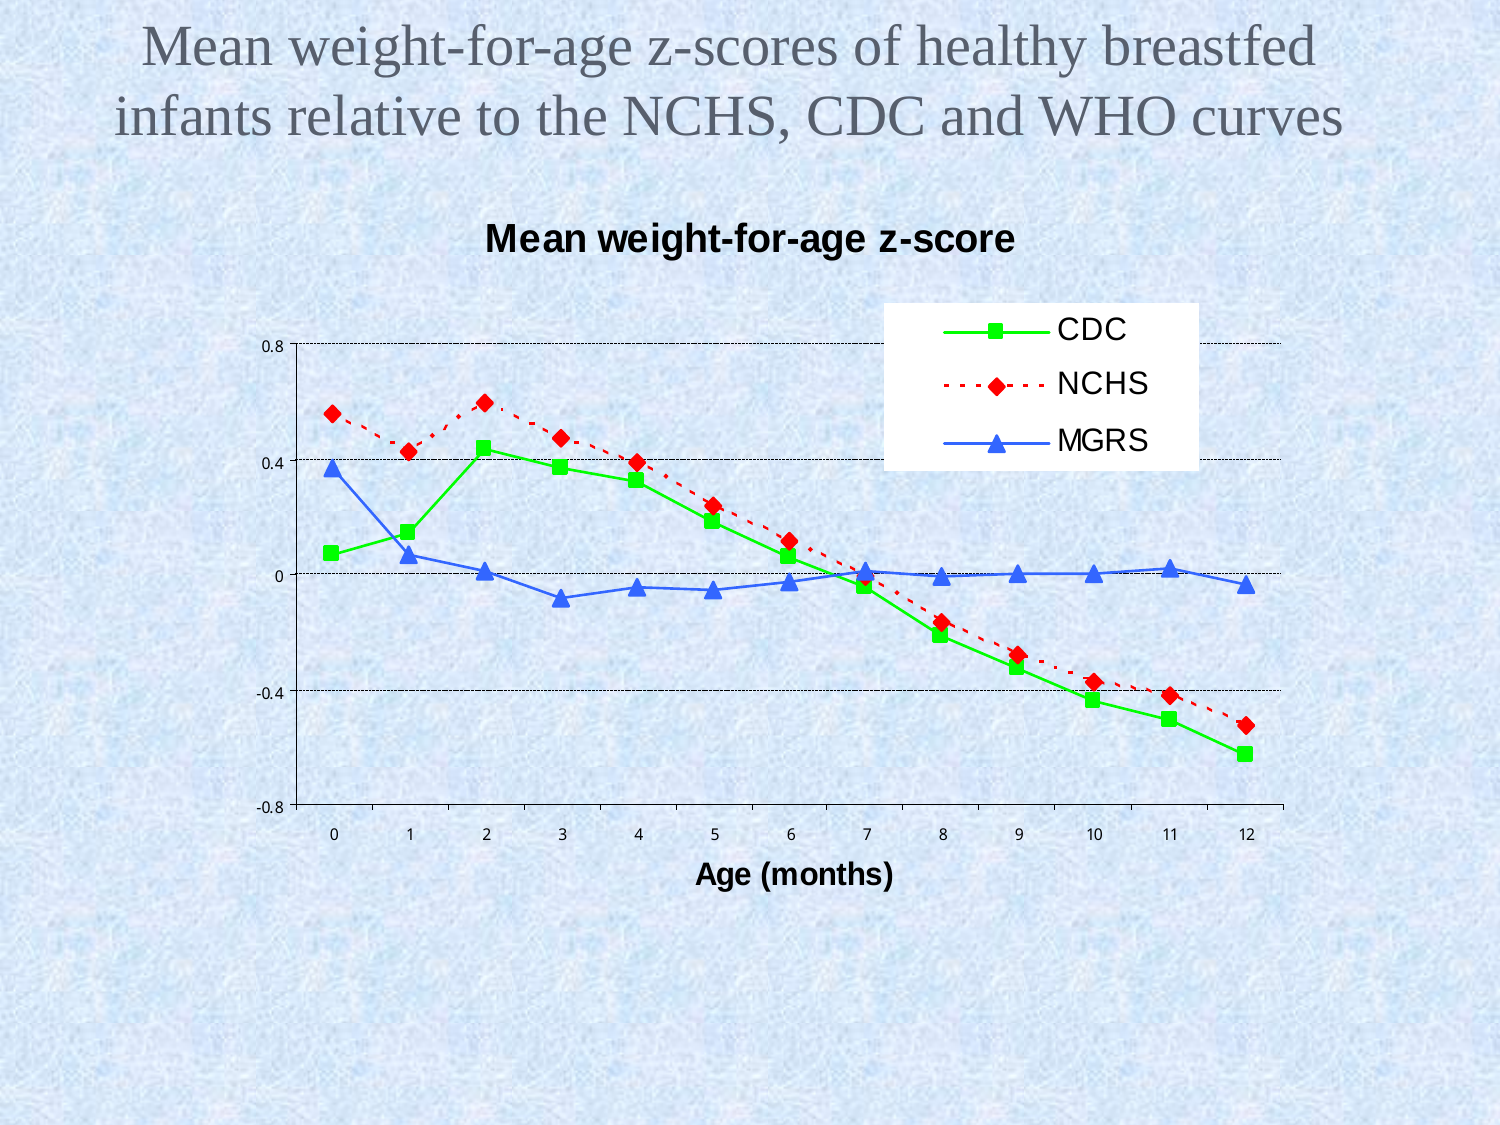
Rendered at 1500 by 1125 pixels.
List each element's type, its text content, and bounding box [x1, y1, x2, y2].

picture [0, 0, 1500, 1125]
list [171, 172, 1328, 960]
text_box Mean weight-for-age z-scores of healthy breastfed infants relative to the NCHS, CDC and WHO curves [78, 0, 1381, 155]
